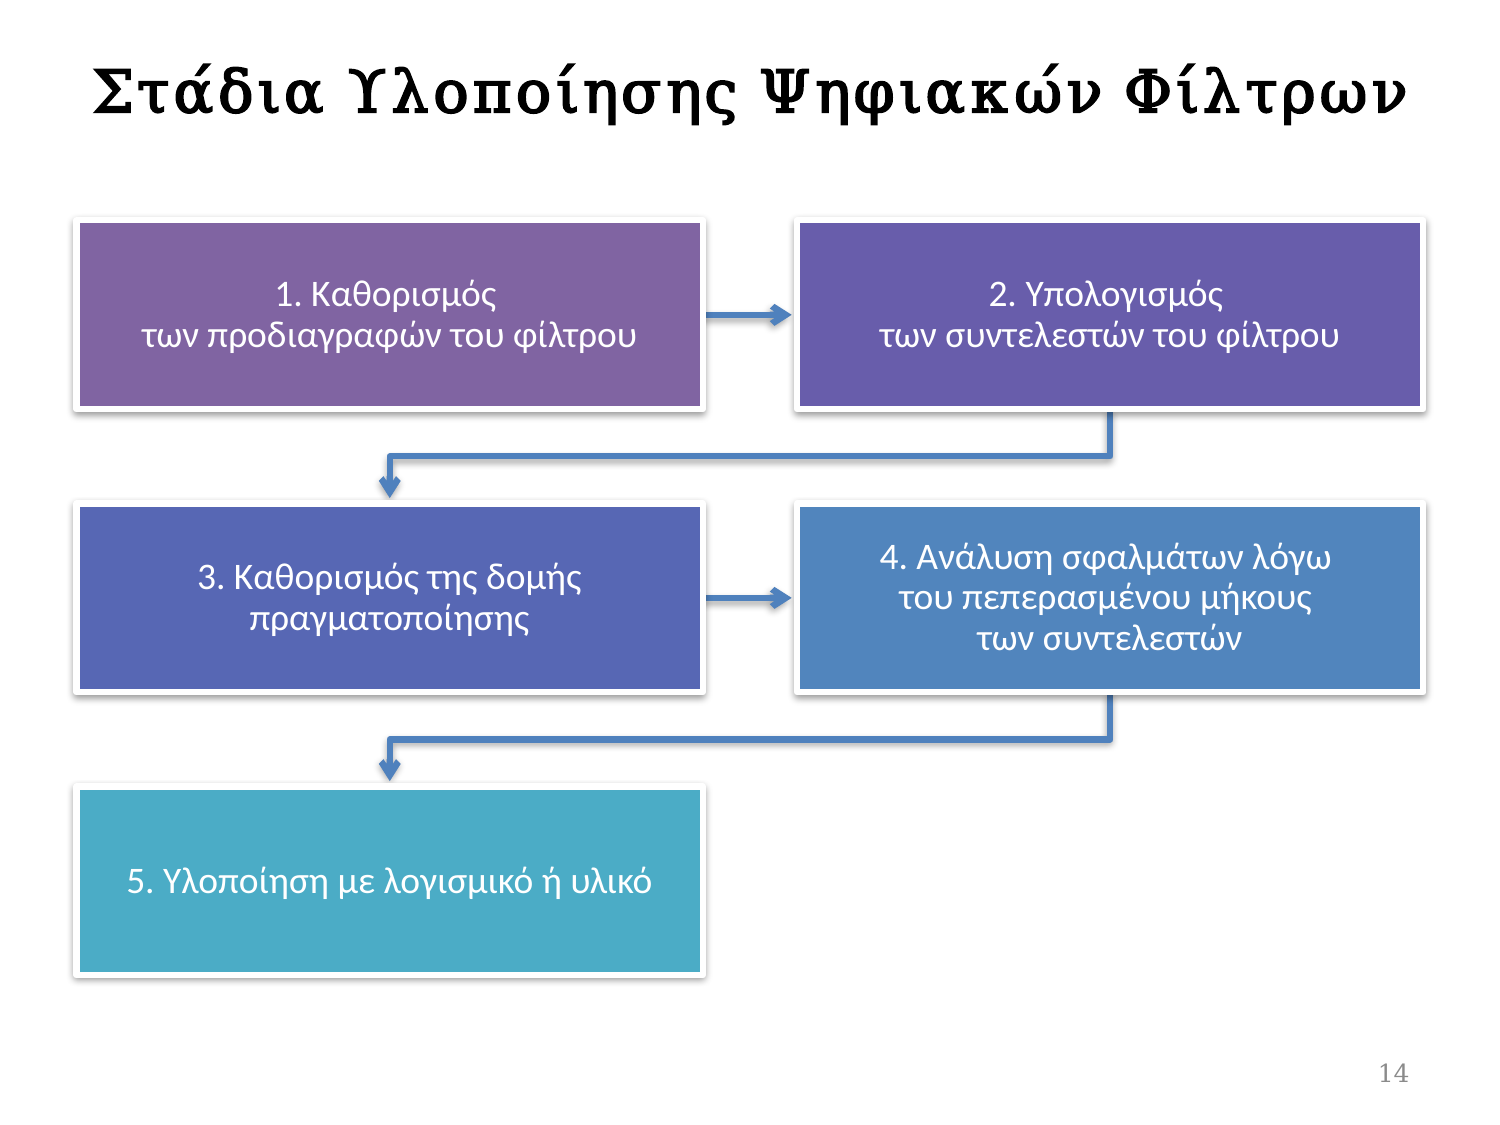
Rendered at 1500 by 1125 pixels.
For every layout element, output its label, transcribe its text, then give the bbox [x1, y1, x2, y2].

title Στάδια Υλοποίησης Ψηφιακών Φίλτρων [75, 19, 1425, 159]
slide_number 14 [1222, 1042, 1425, 1103]
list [74, 172, 1426, 1024]
